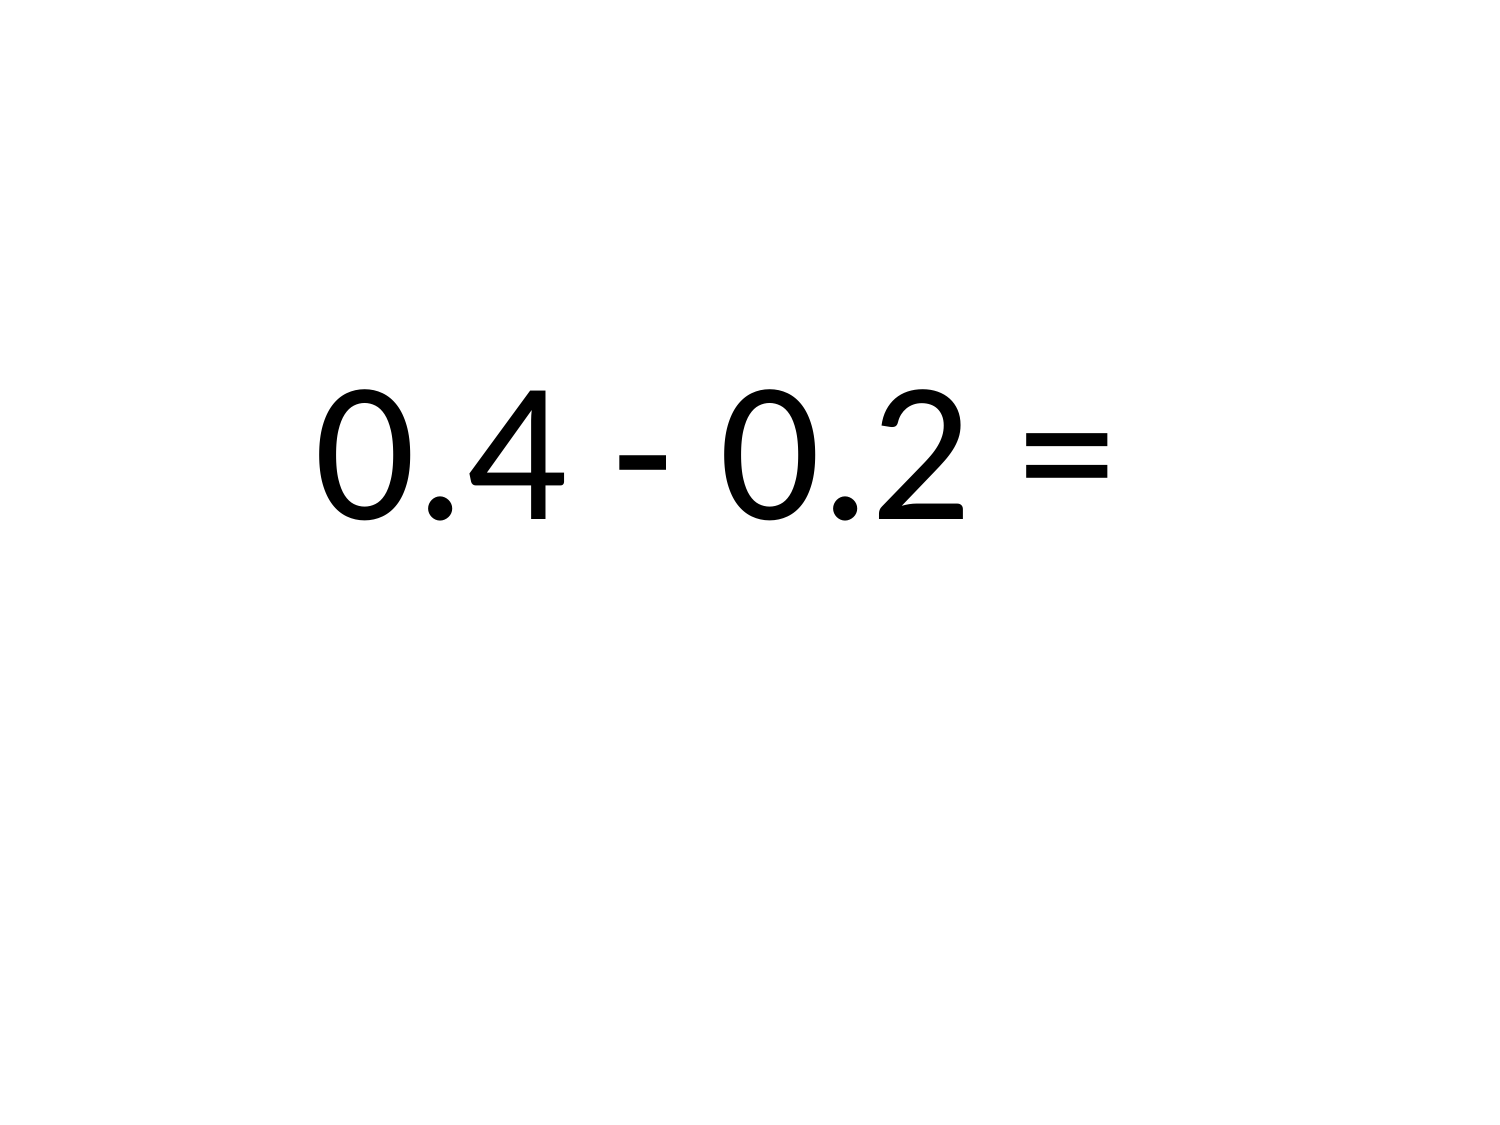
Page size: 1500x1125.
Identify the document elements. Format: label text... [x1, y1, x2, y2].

text_box 0.4 - 0.2 = [300, 312, 1225, 568]
